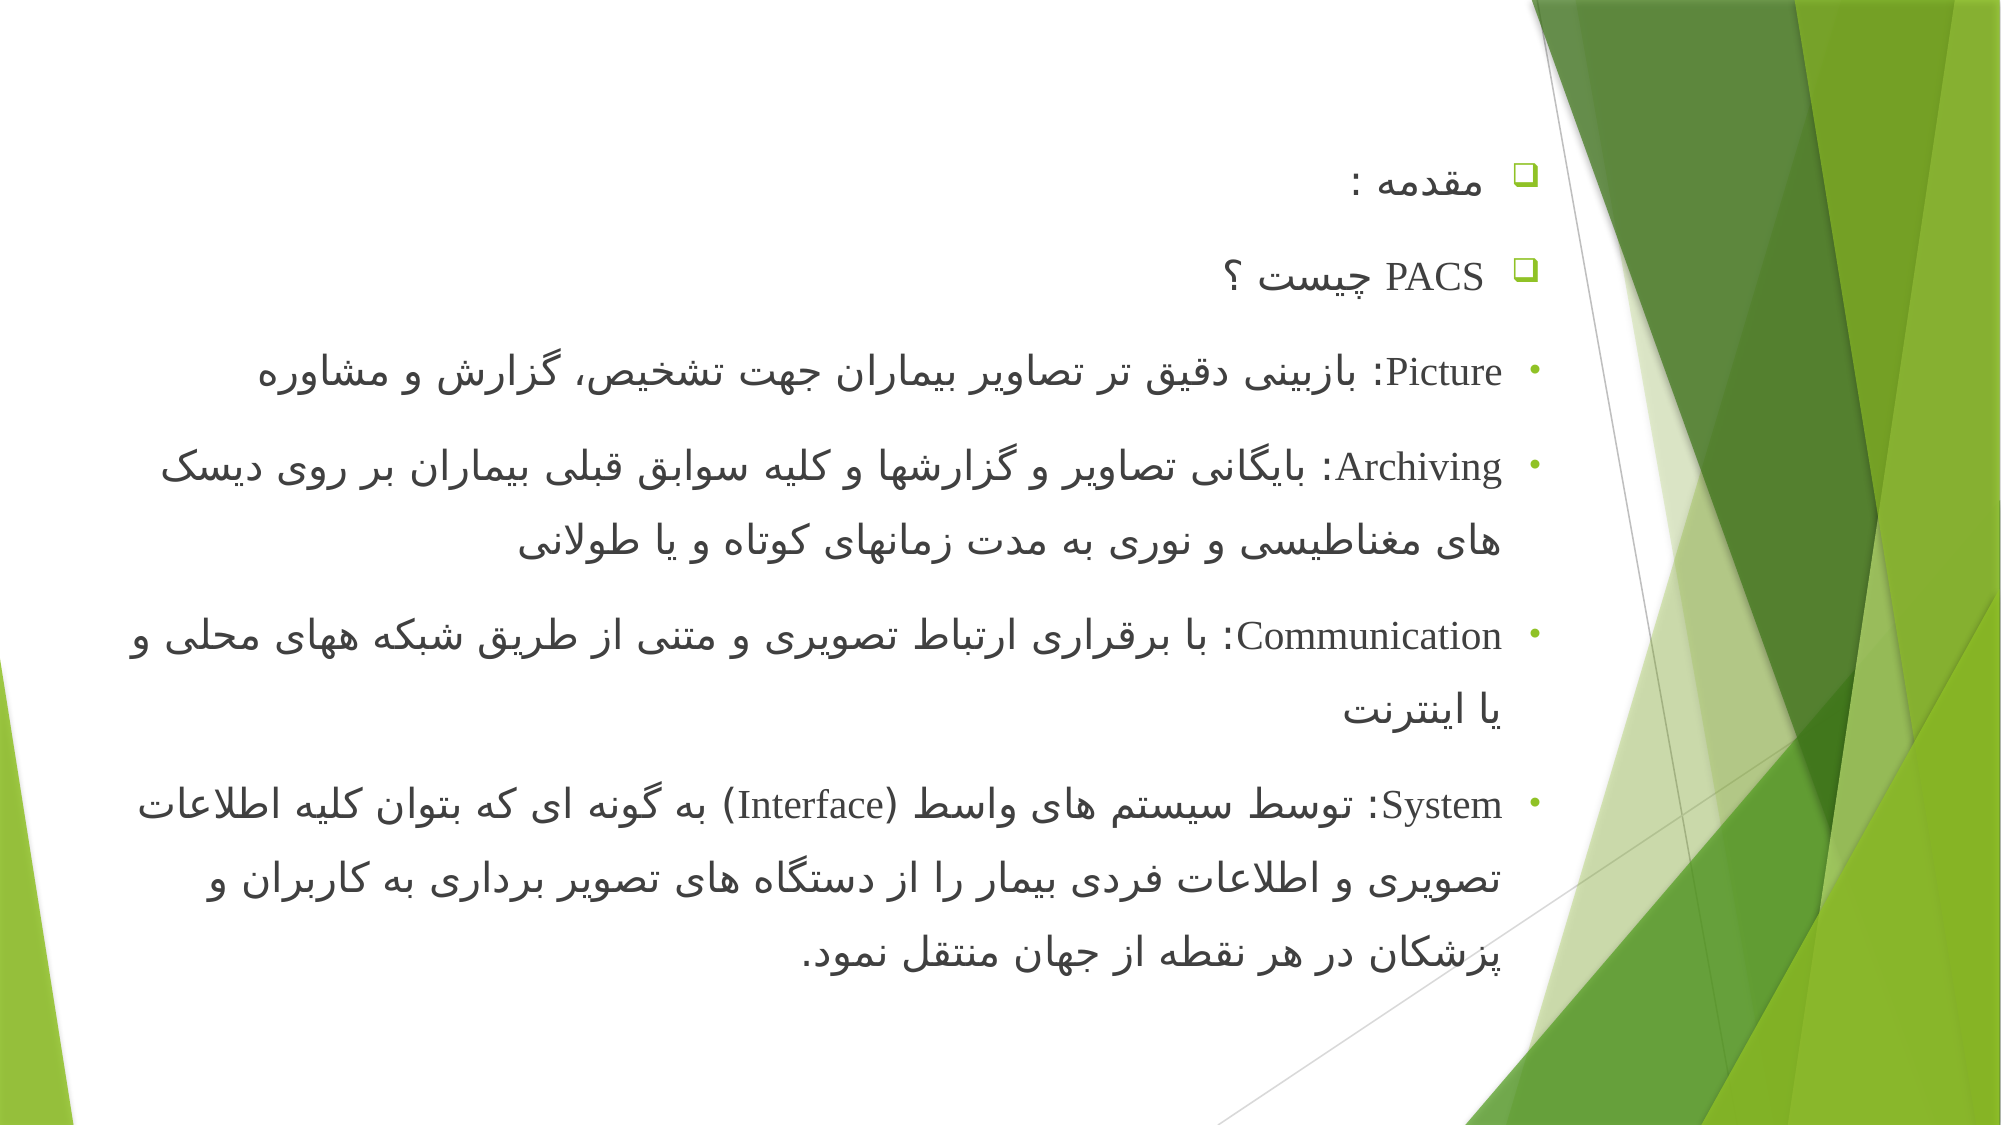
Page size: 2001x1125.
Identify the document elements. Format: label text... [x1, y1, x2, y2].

list مقدمه : PACS چیست ؟ Picture: بازبینی دقیق تر تصاویر بیماران جهت تشخیص، گزارش و مشاوره Archiving: بایگانی تصاویر و گزارشها و کلیه سوابق قبلی بیماران بر روی دیسک های مغناطیسی و نوری به مدت زمان­های کوتاه و یا طولانی Communication: با برقراری ارتباط تصویری و متنی از طریق شبکه ههای محلی و یا اینترنت System: توسط سیستم های واسط (Interface) به گونه ای که بتوان کلیه اطلاعات تصویری و اطلاعات فردی بیمار را از دستگاه های تصویر برداری به کاربران و پزشکان در هر نقطه از جهان منتقل نمود. [111, 122, 1556, 991]
